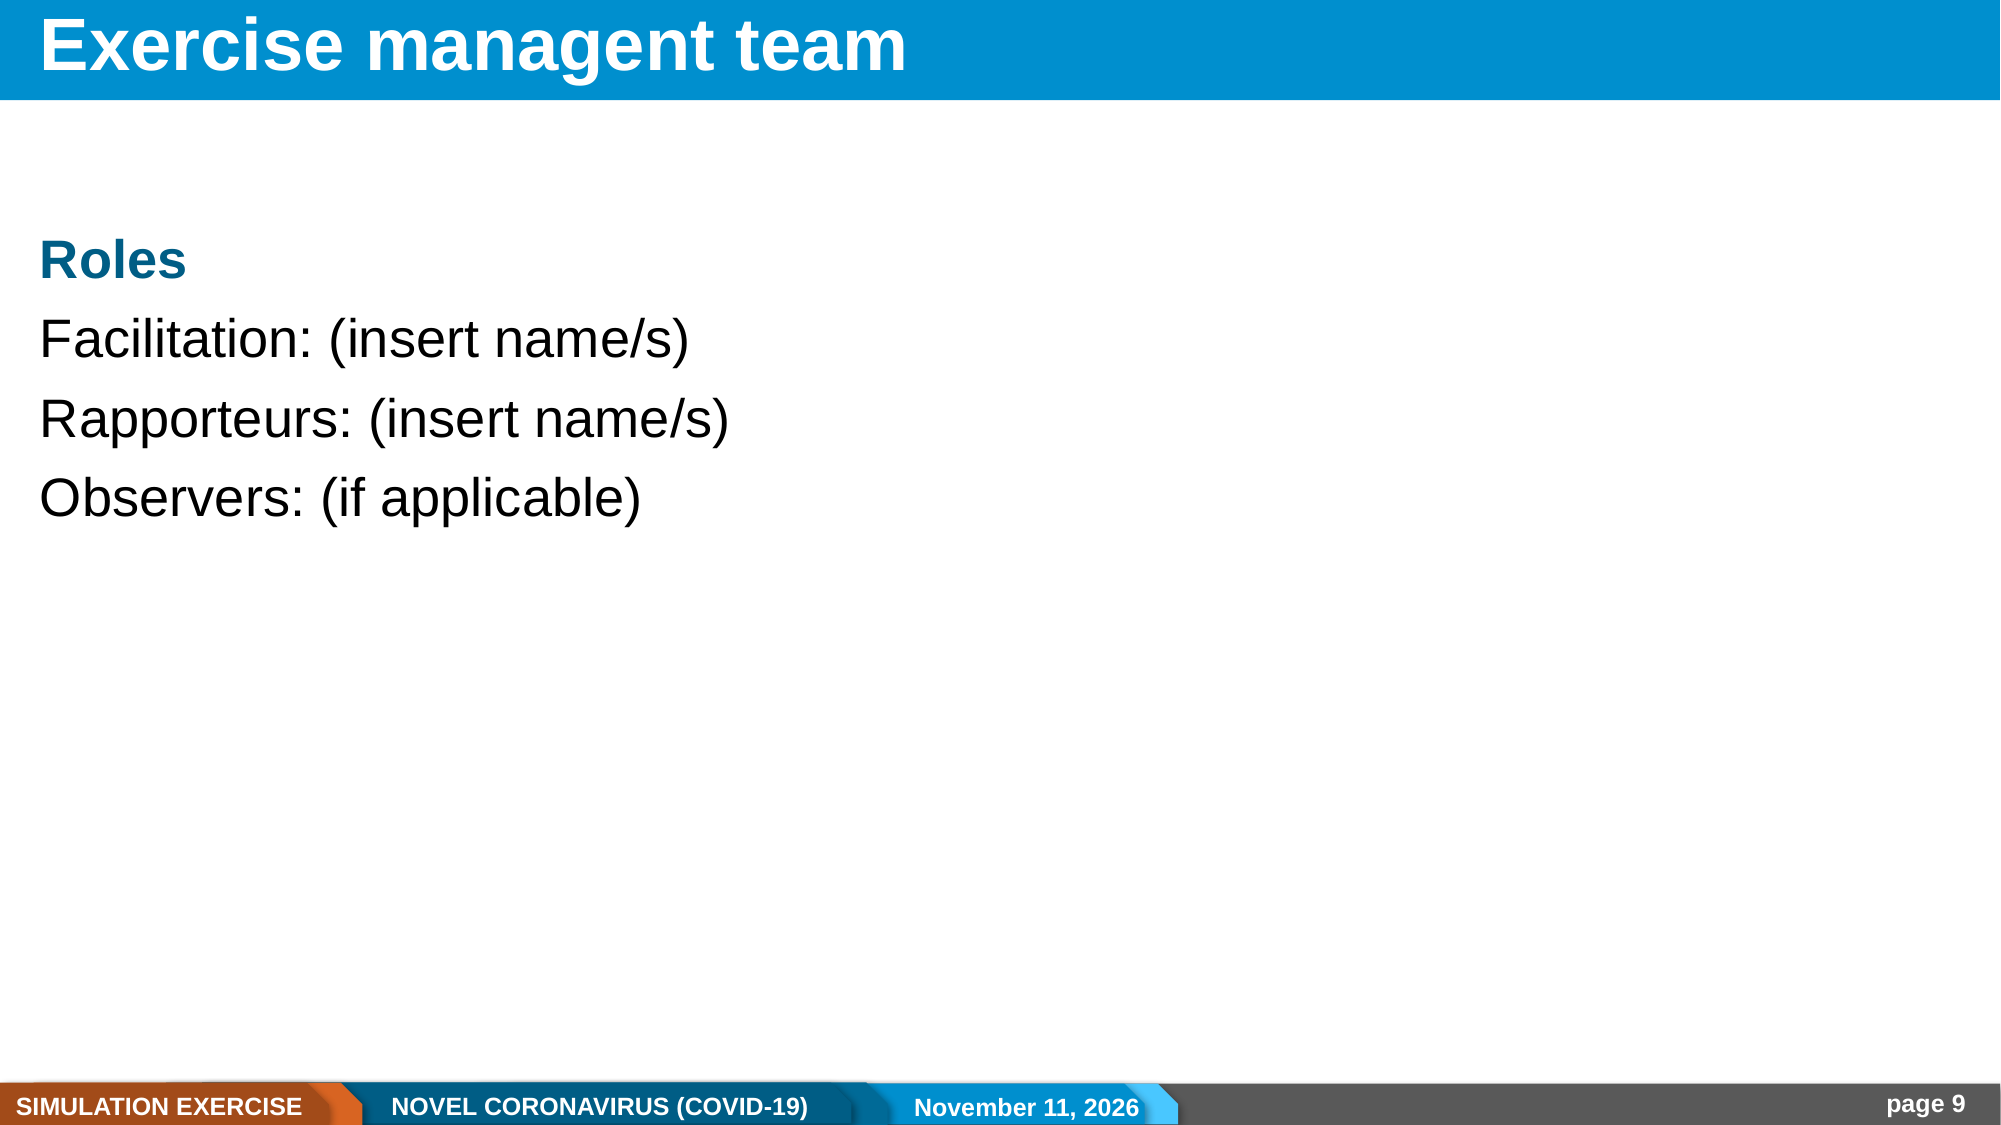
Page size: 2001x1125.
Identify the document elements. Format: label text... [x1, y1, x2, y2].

list Roles Facilitation: (insert name/s) Rapporteurs: (insert name/s) Observers: (if applicable) [25, 136, 1974, 1034]
title Exercise managent team [25, 0, 1750, 94]
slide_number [899, 1076, 1518, 1125]
